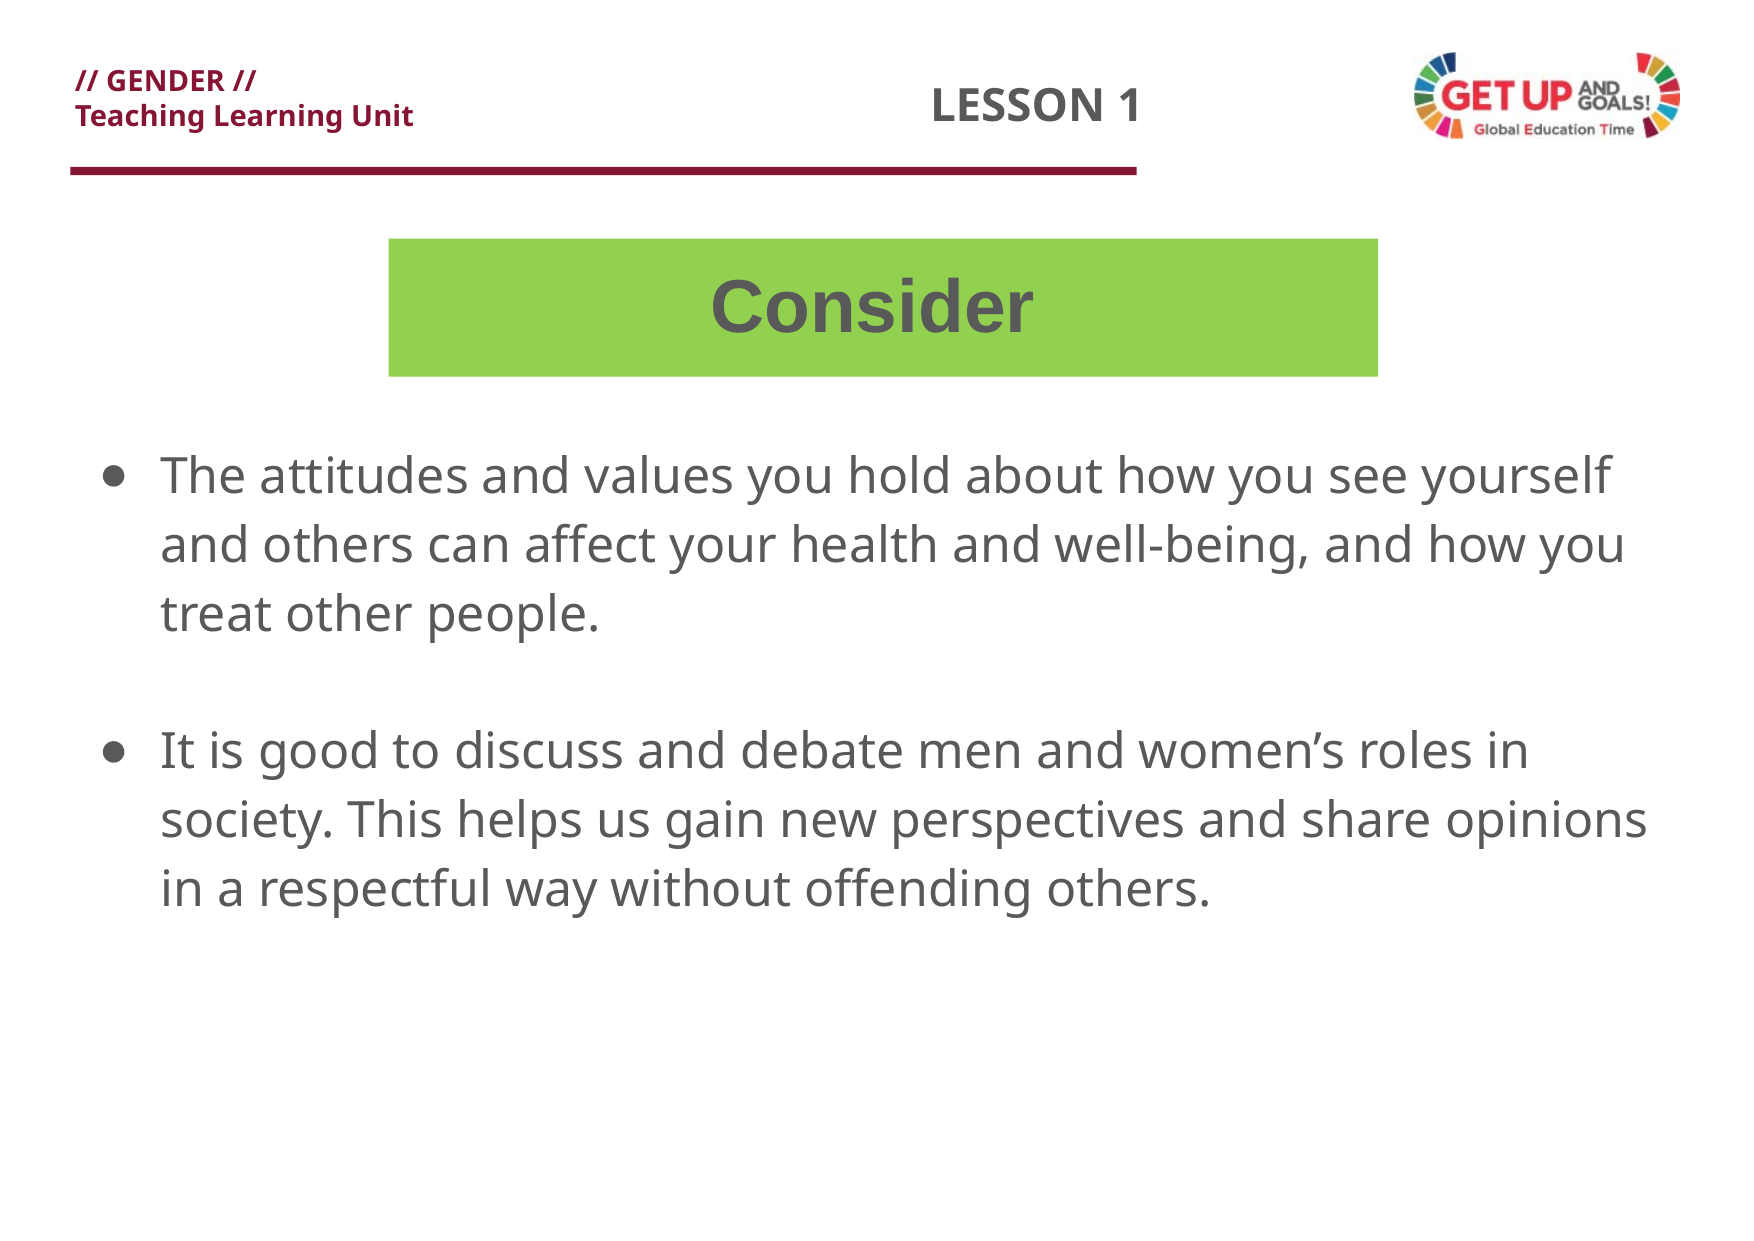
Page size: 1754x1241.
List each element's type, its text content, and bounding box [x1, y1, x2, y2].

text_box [59, 47, 1680, 176]
list The attitudes and values you hold about how you see yourself and others can affect your health and well-being, and how you treat other people. It is good to discuss and debate men and women’s roles in society. This helps us gain new perspectives and share opinions in a respectful way without offending others. [66, 415, 1701, 1006]
title Consider [388, 238, 1379, 377]
